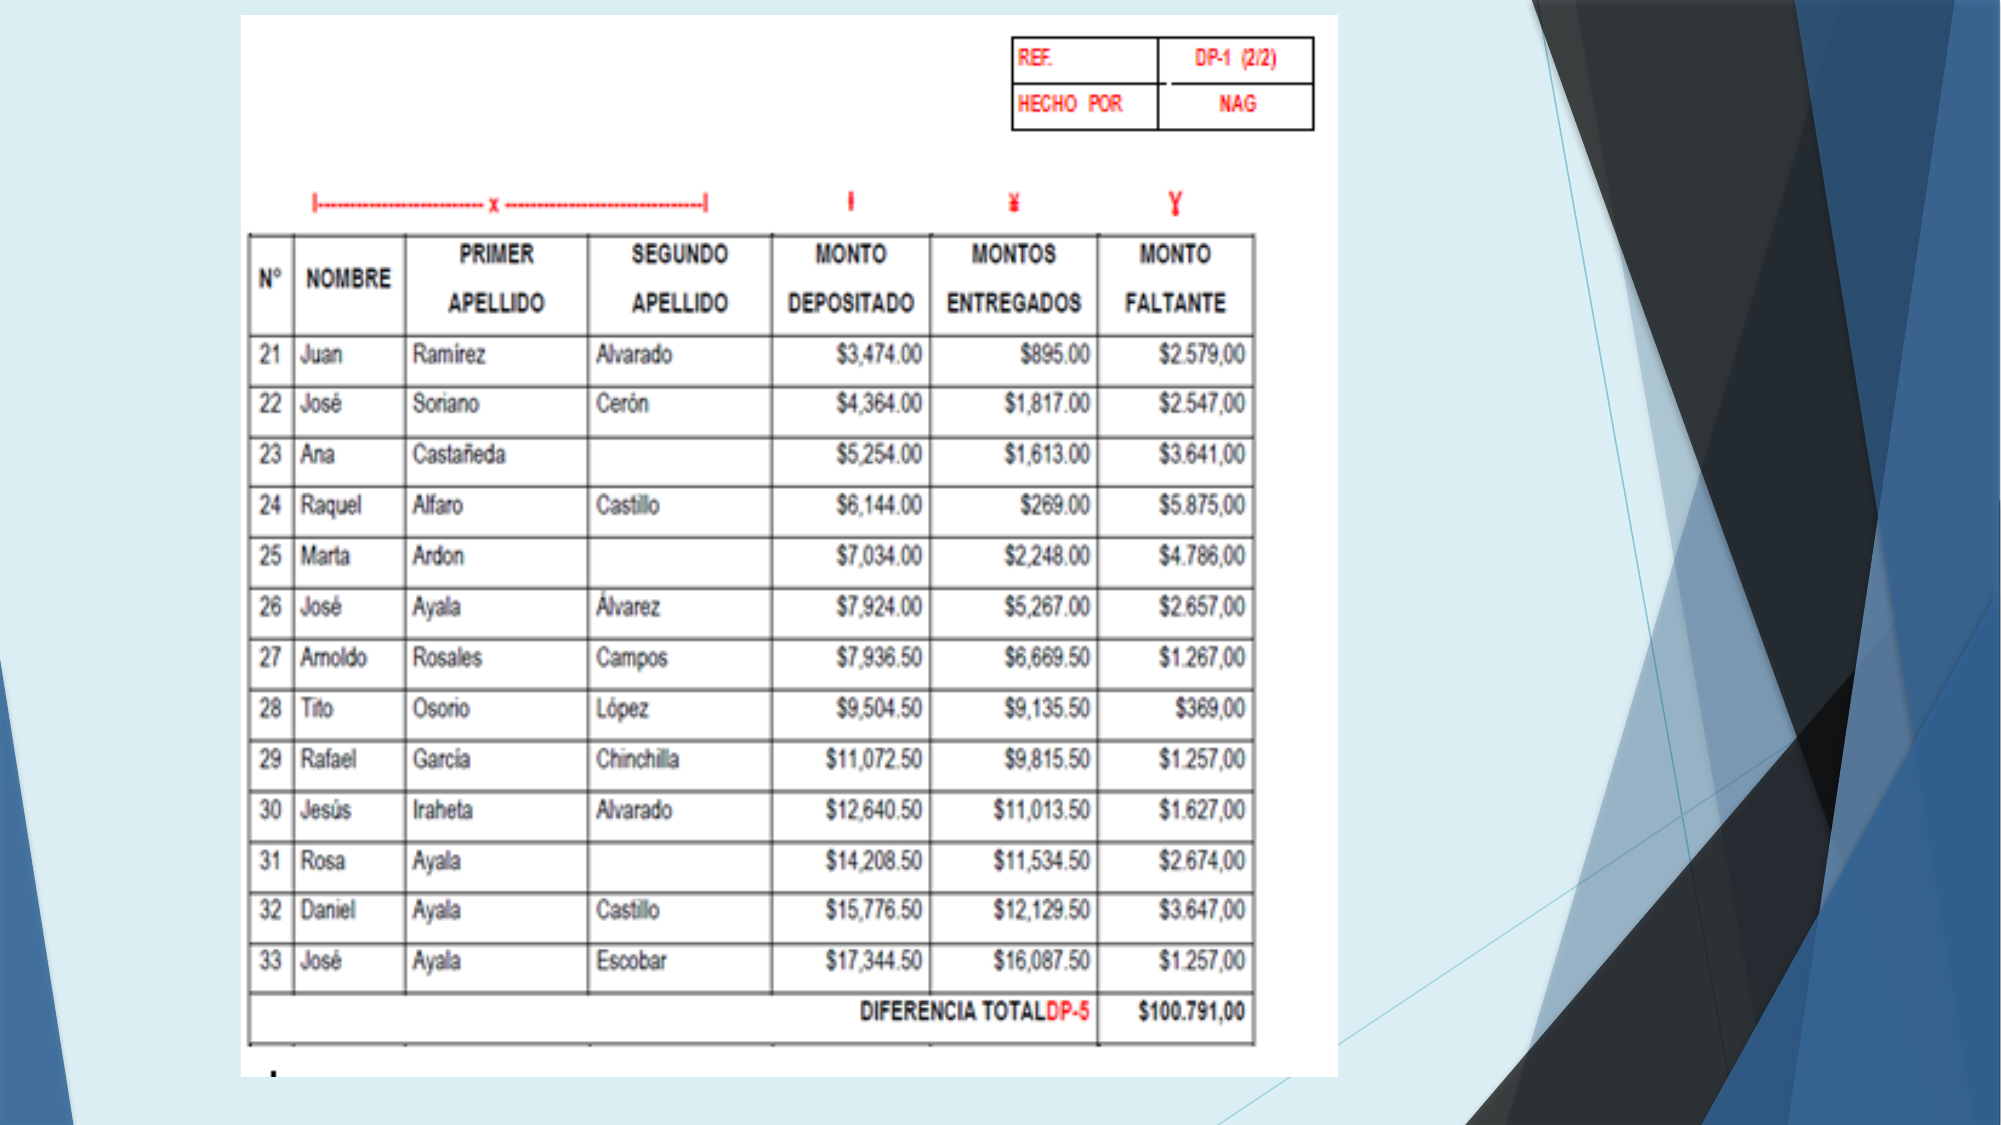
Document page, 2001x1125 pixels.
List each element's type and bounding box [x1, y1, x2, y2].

picture [240, 15, 1339, 1077]
